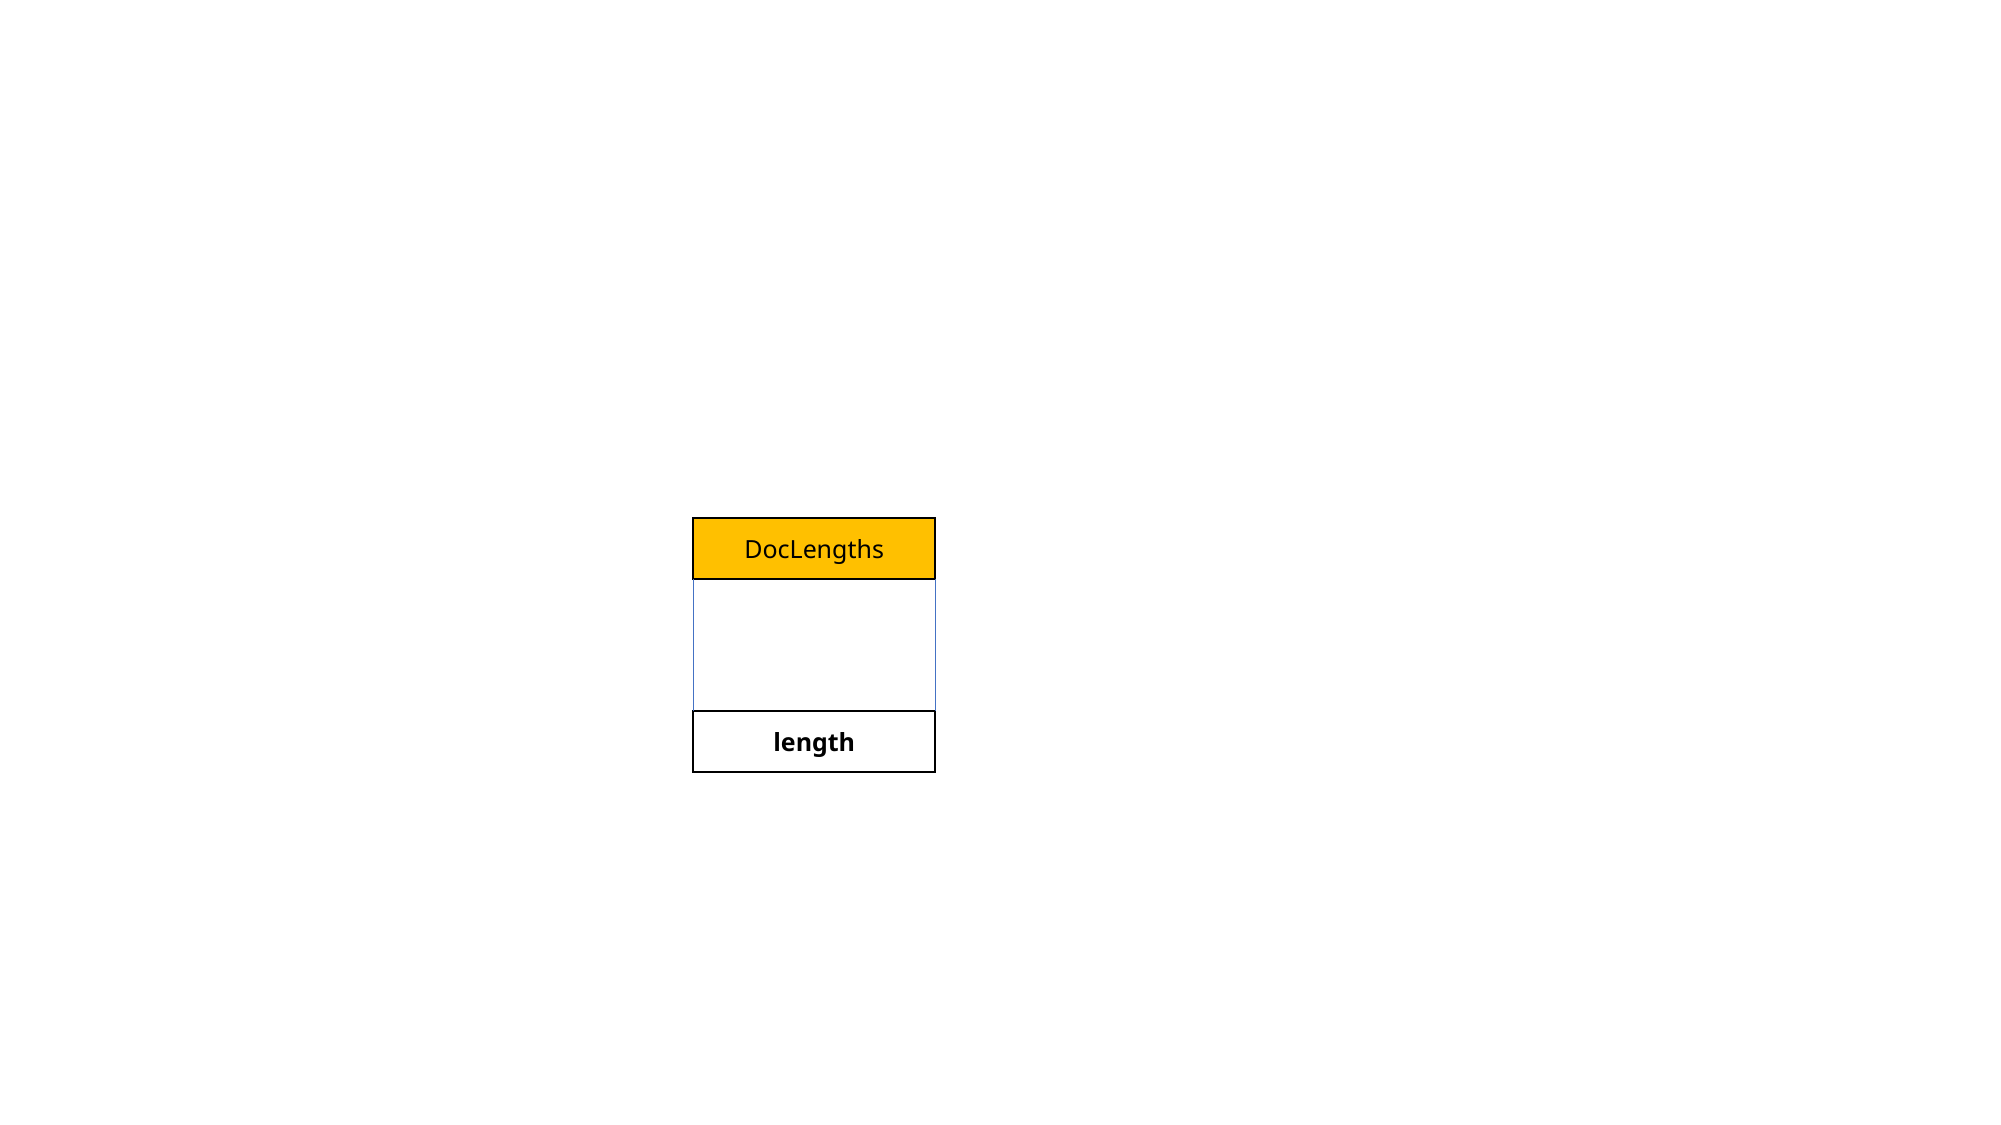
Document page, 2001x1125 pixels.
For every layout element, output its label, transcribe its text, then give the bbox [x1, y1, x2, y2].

table_header DocLengths [694, 519, 934, 578]
table_header length [694, 712, 934, 771]
